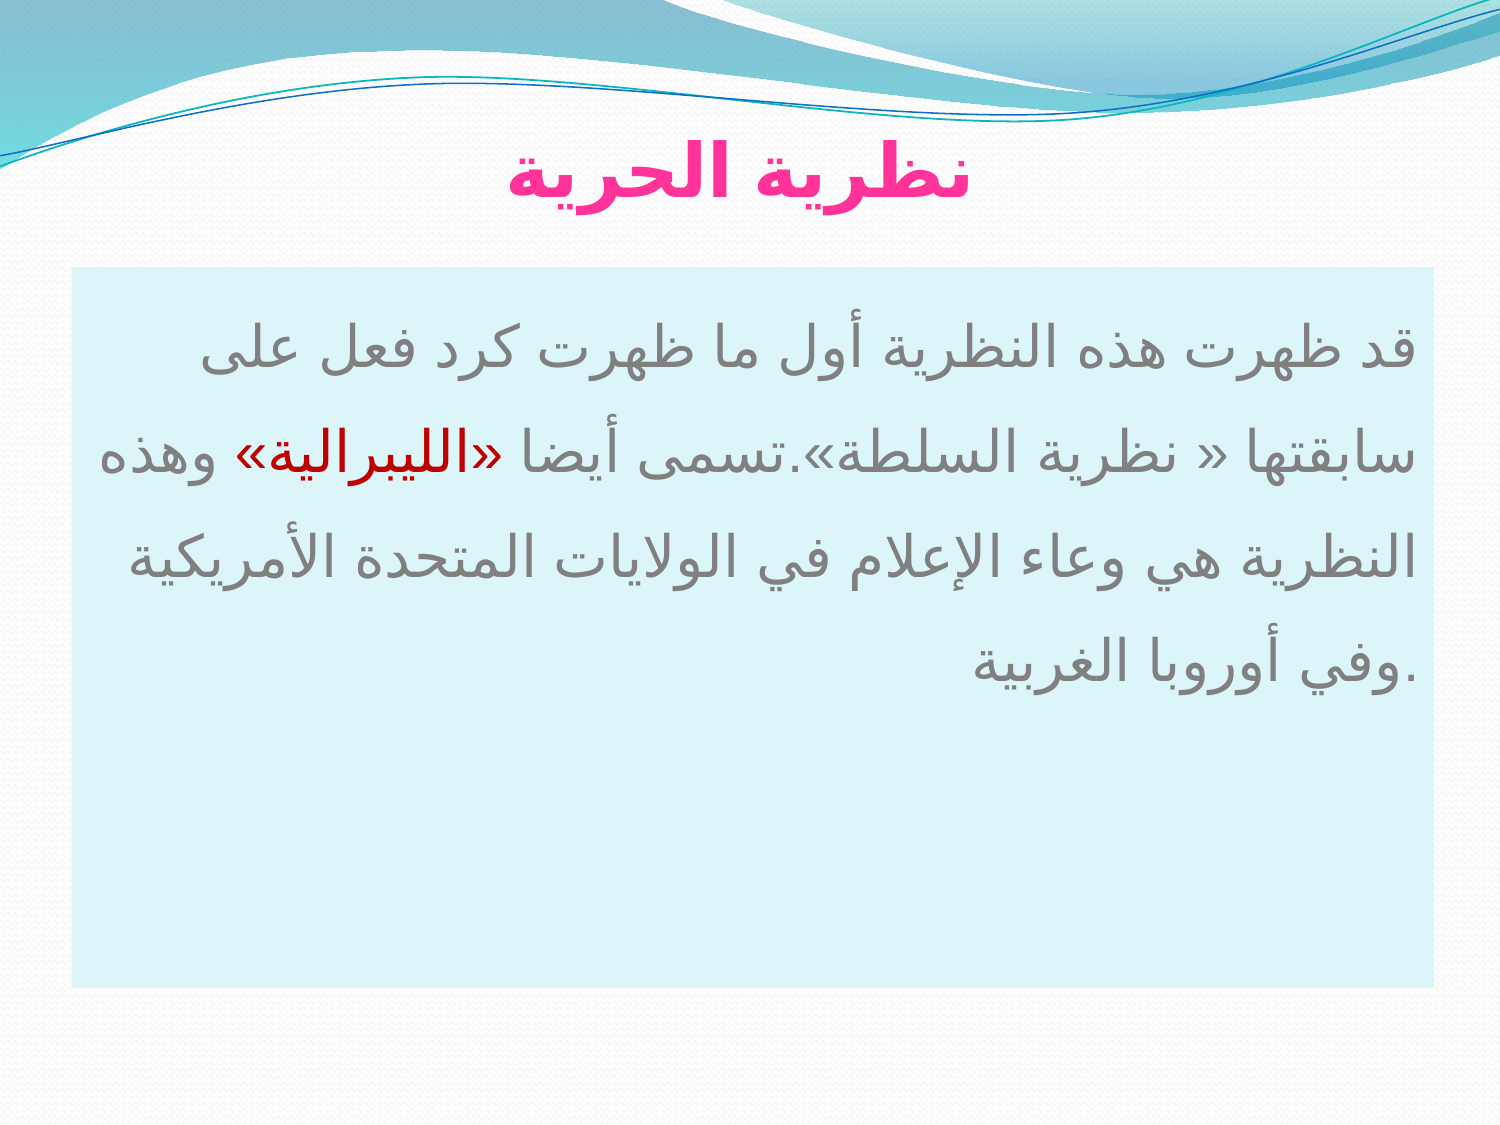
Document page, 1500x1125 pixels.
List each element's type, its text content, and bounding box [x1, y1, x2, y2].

list قد ظهرت هذه النظرية أول ما ظهرت كرد فعل على سابقتها « نظرية السلطة».تسمى أيضا «الليبرالية» وهذه النظرية هي وعاء الإعلام في الولايات المتحدة الأمريكية وفي أوروبا الغربية. [71, 266, 1435, 988]
title نظرية الحرية [75, 115, 1425, 266]
